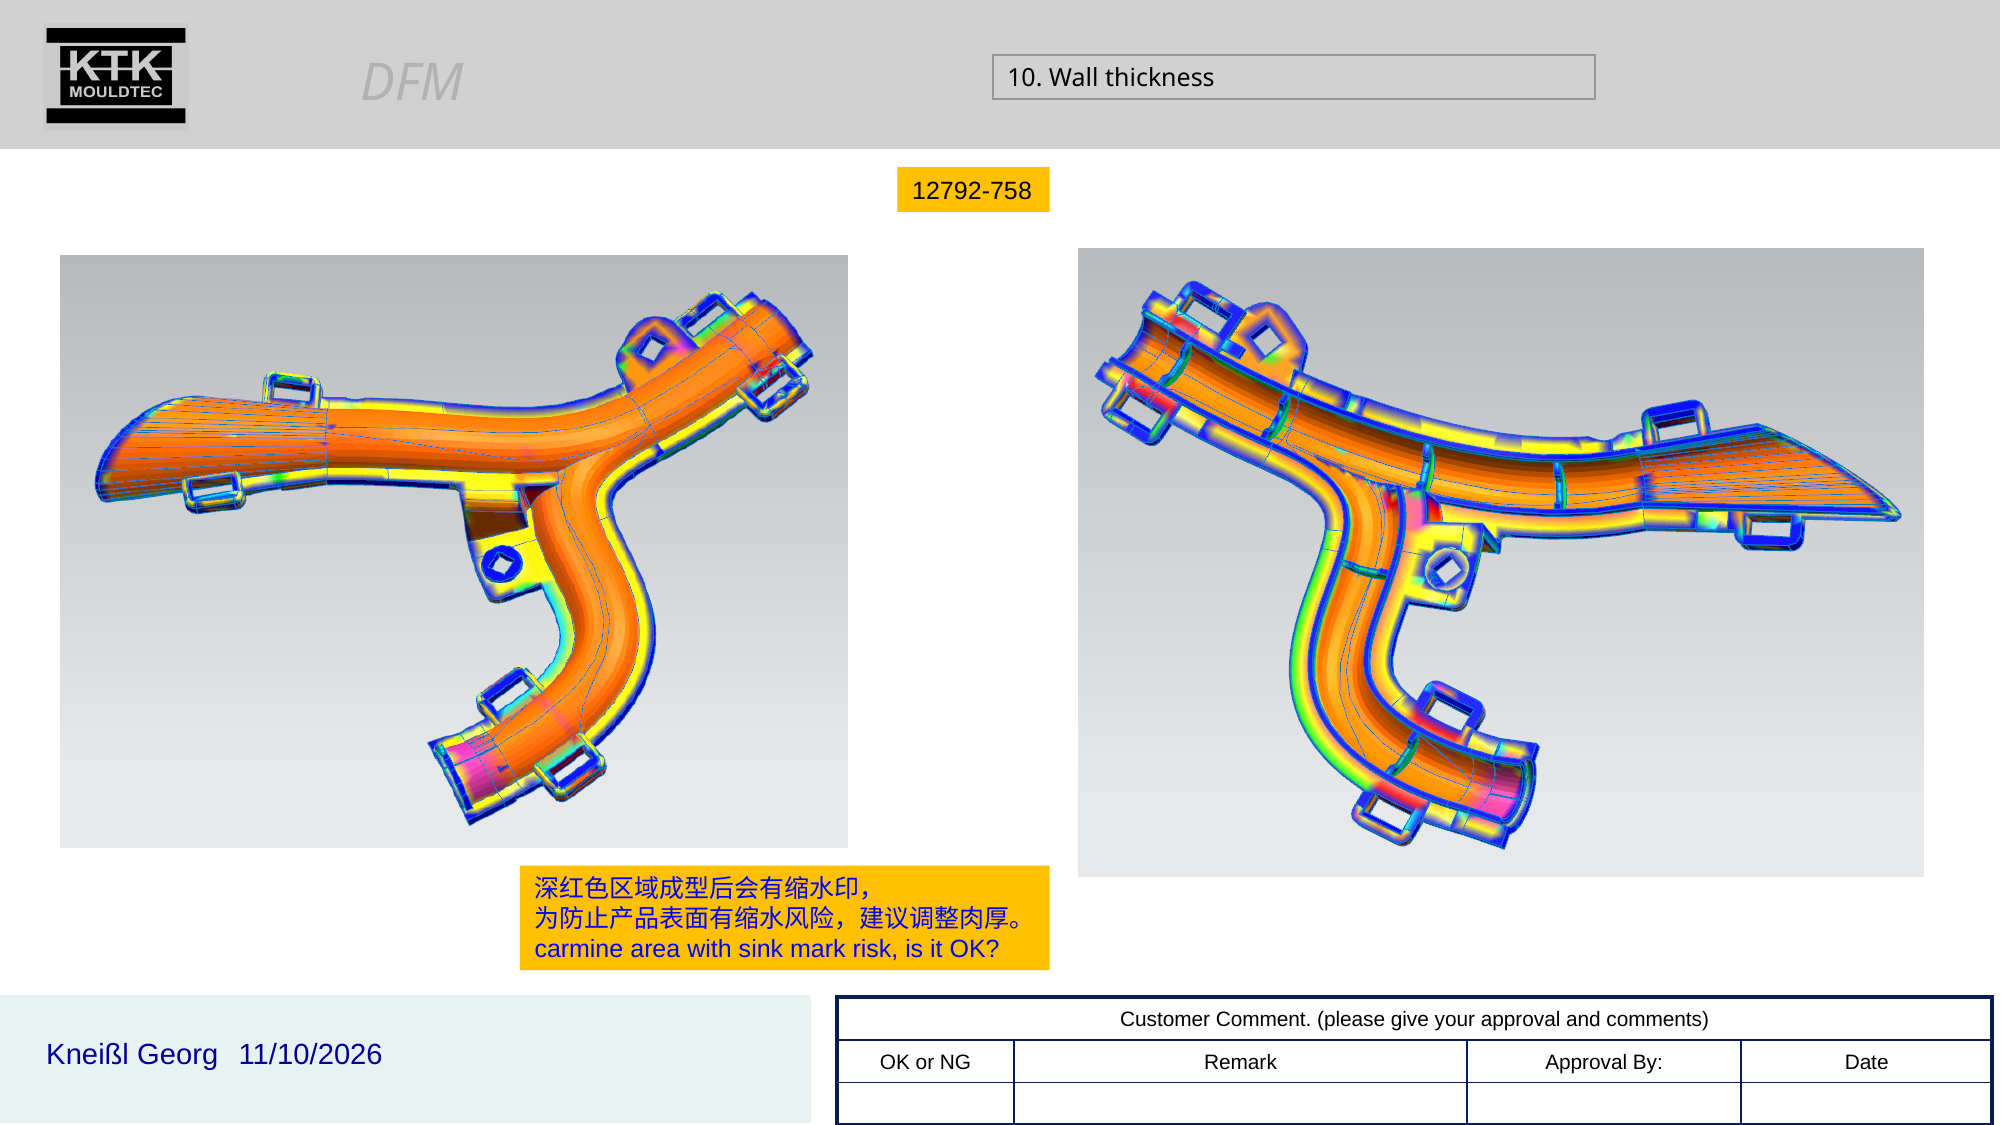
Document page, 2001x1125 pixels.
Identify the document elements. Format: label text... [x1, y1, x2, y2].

text_box 深红色区域成型后会有缩水印， 为防止产品表面有缩水风险，建议调整肉厚。 carmine area with sink mark risk, is it OK? [519, 865, 1050, 971]
text_box 12792-758 [897, 167, 1050, 212]
picture [1077, 248, 1924, 877]
text_box 10. Wall thickness [992, 54, 1595, 100]
picture [59, 255, 848, 848]
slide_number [188, 1027, 433, 1106]
